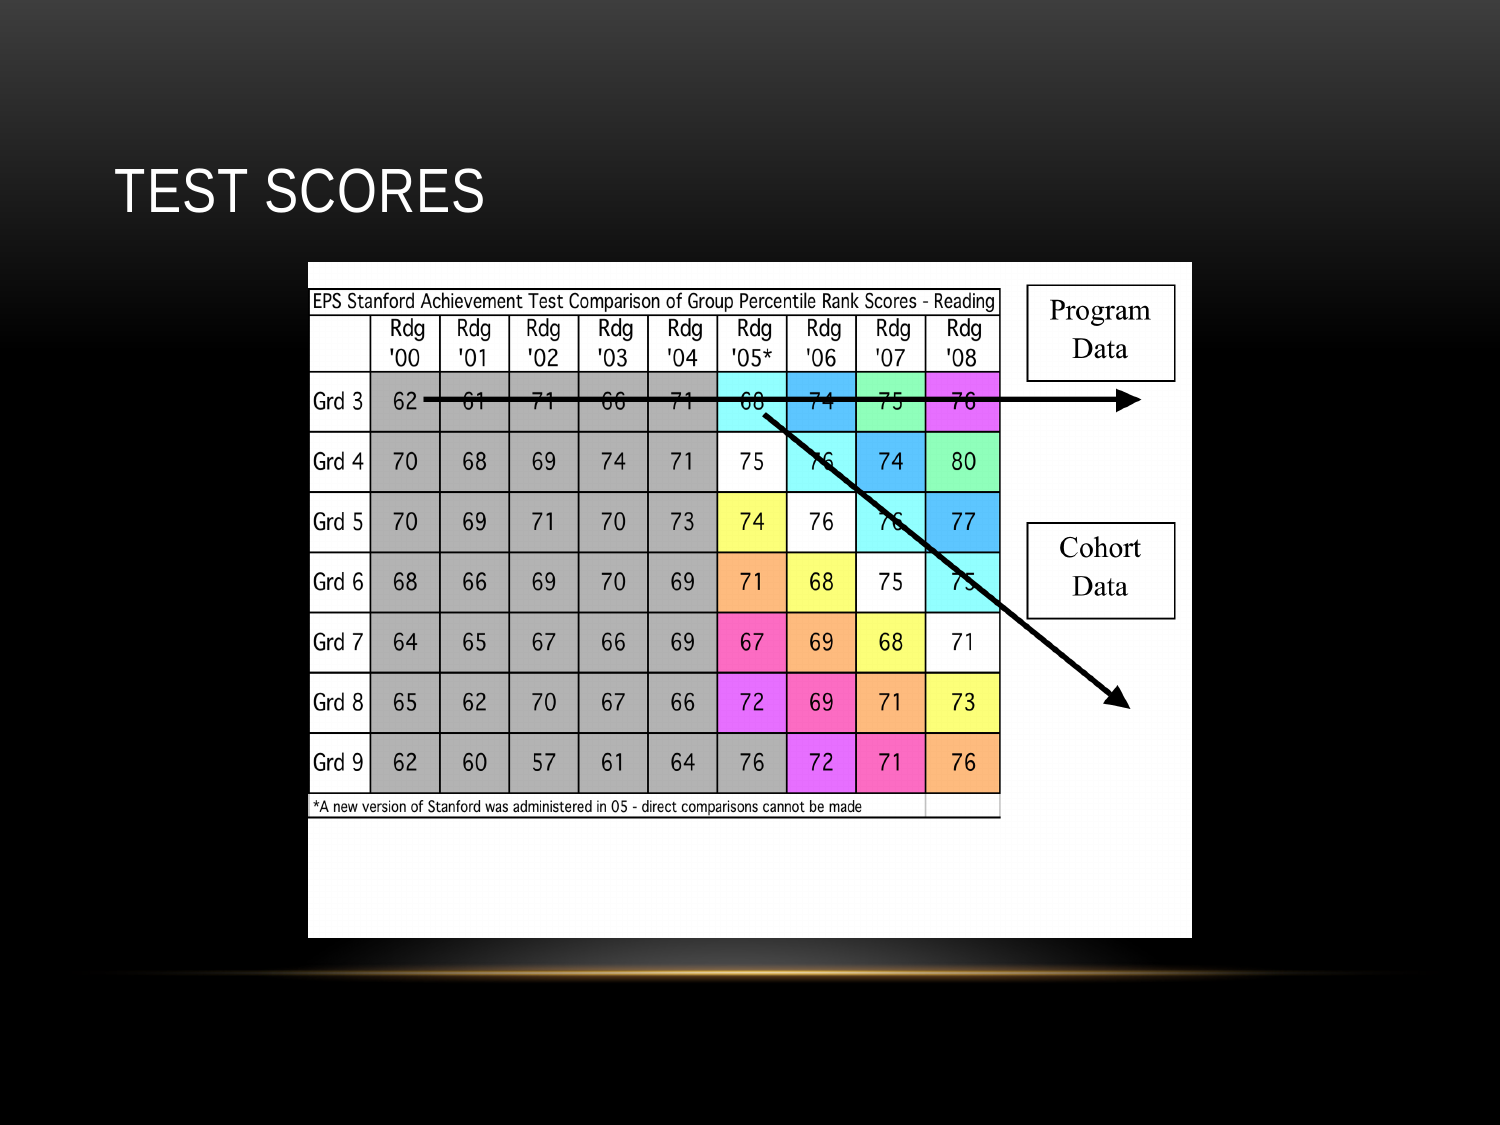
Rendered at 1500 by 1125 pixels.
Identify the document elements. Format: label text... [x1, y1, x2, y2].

picture [0, 0, 1500, 1125]
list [308, 262, 1192, 938]
title Test Scores [99, 45, 1400, 233]
